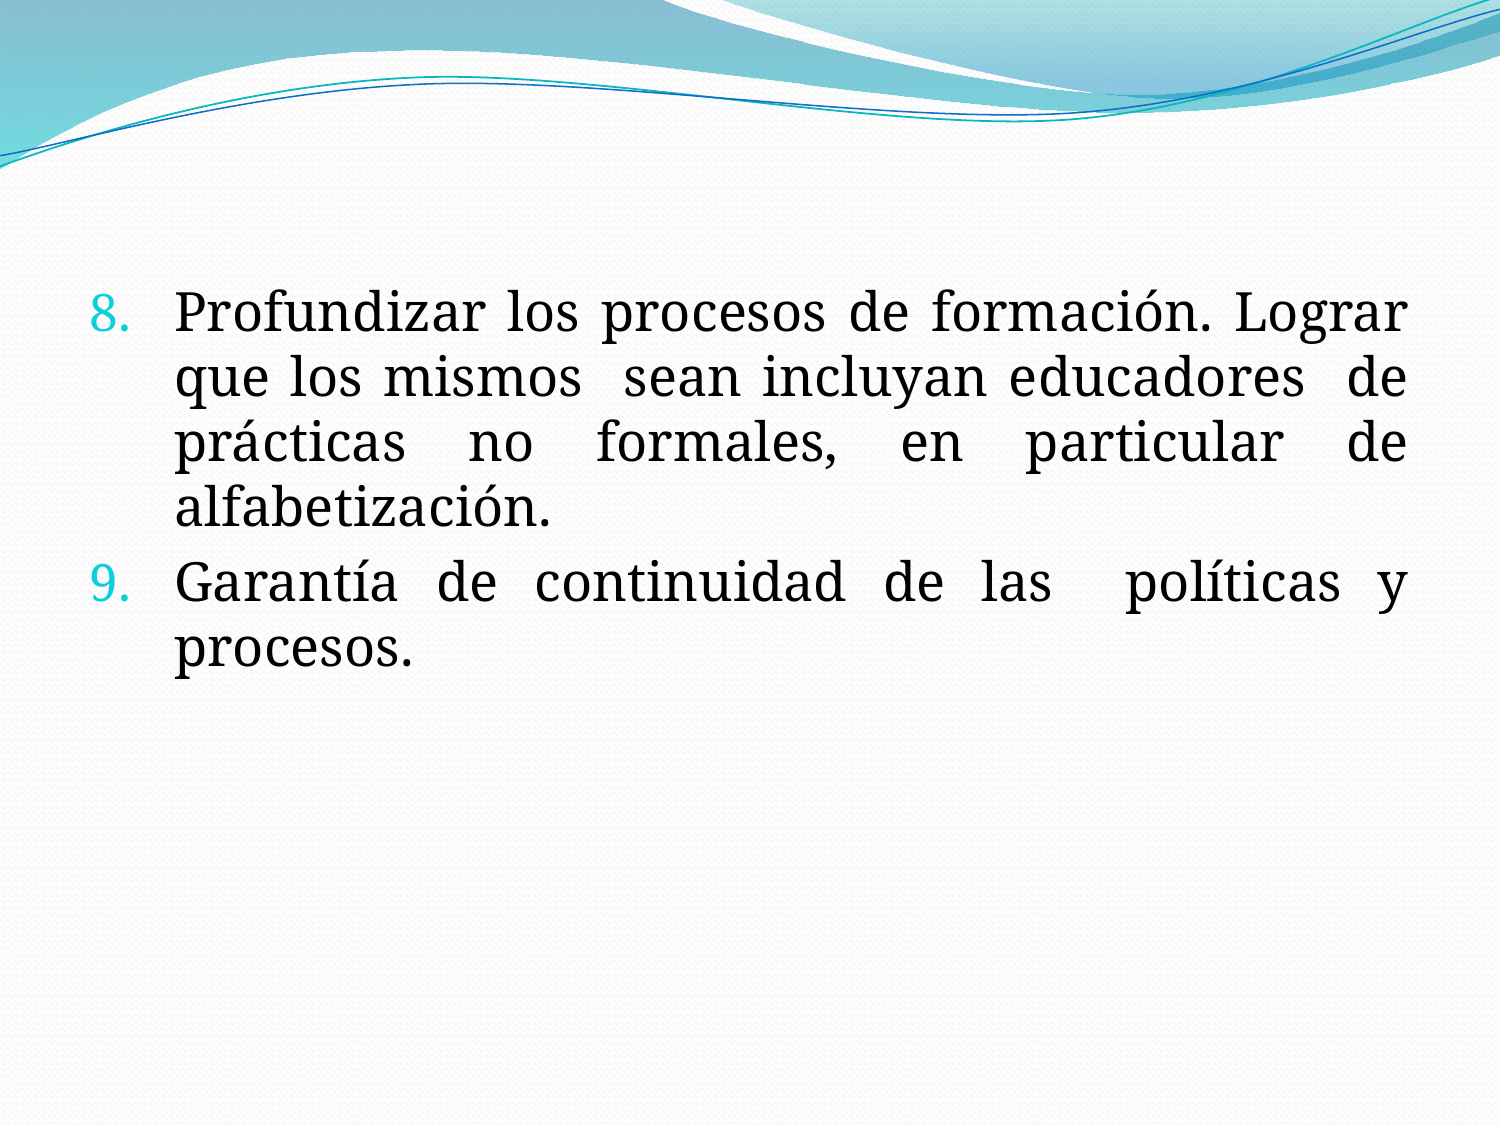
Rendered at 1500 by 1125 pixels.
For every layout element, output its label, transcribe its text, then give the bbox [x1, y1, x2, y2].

list Profundizar los procesos de formación. Lograr que los mismos sean incluyan educadores de prácticas no formales, en particular de alfabetización. Garantía de continuidad de las políticas y procesos. [75, 269, 1425, 990]
